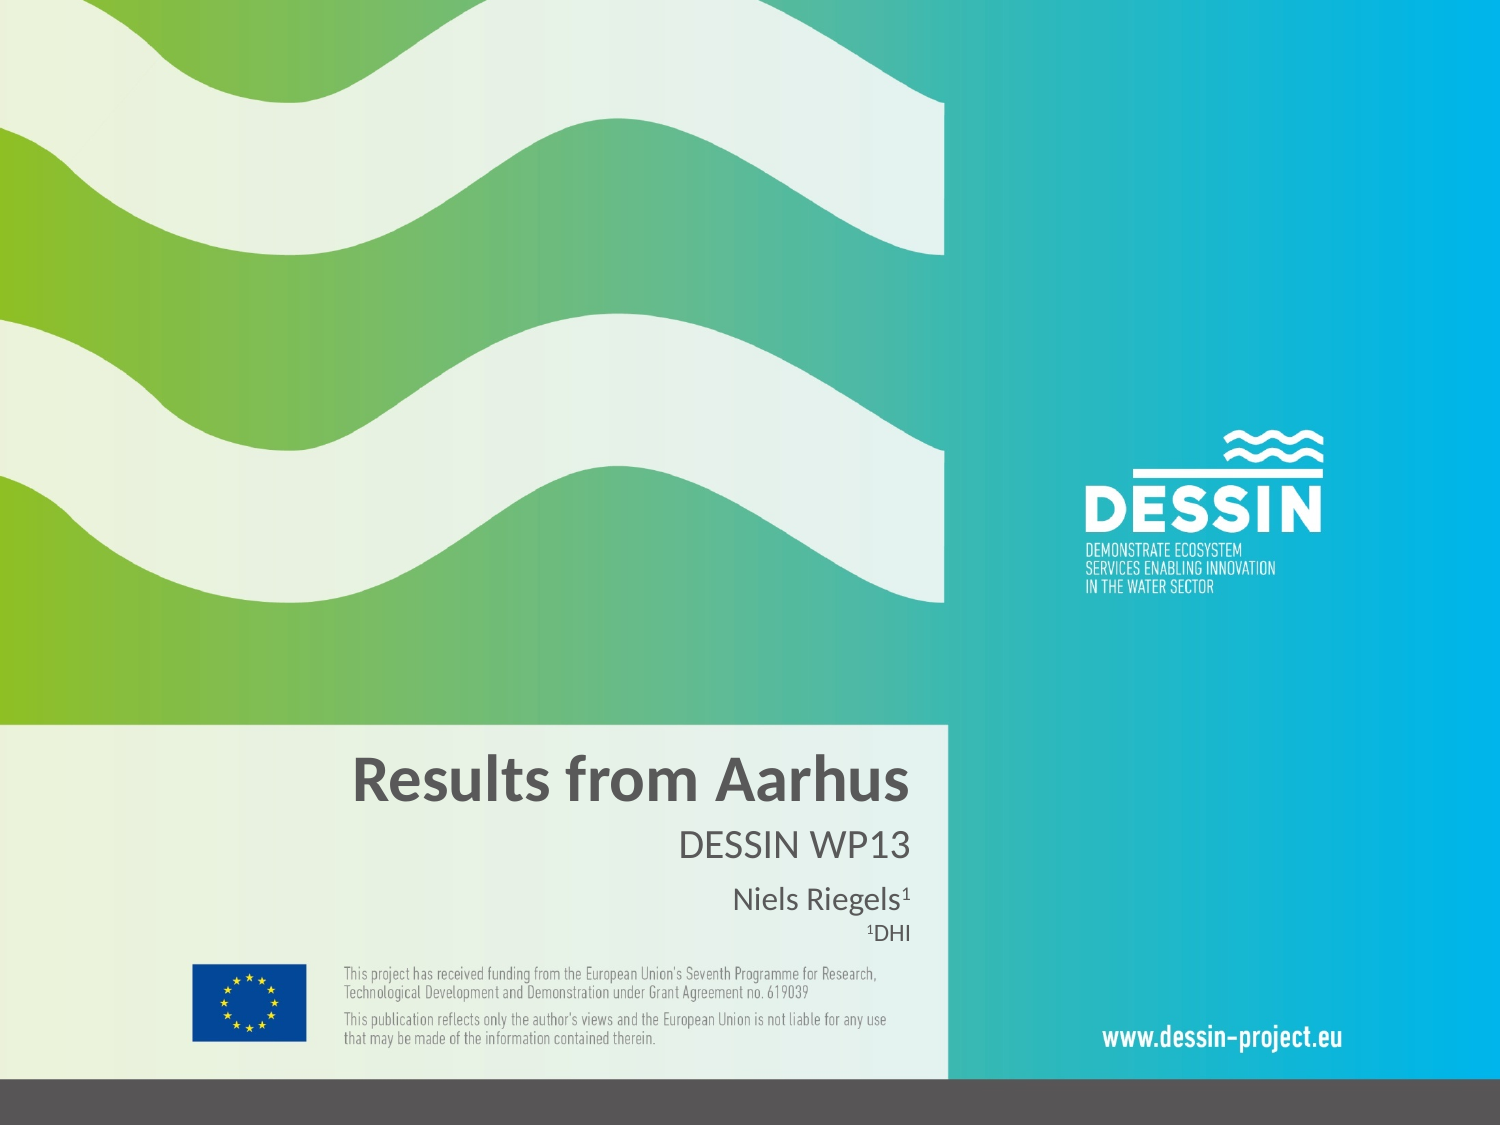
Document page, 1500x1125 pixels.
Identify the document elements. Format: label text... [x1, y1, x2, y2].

picture [0, 0, 1500, 1125]
text_box Niels Riegels1 1DHI [70, 869, 926, 995]
text_box DESSIN WP13 [93, 809, 926, 869]
text_box Results from Aarhus [93, 727, 926, 809]
